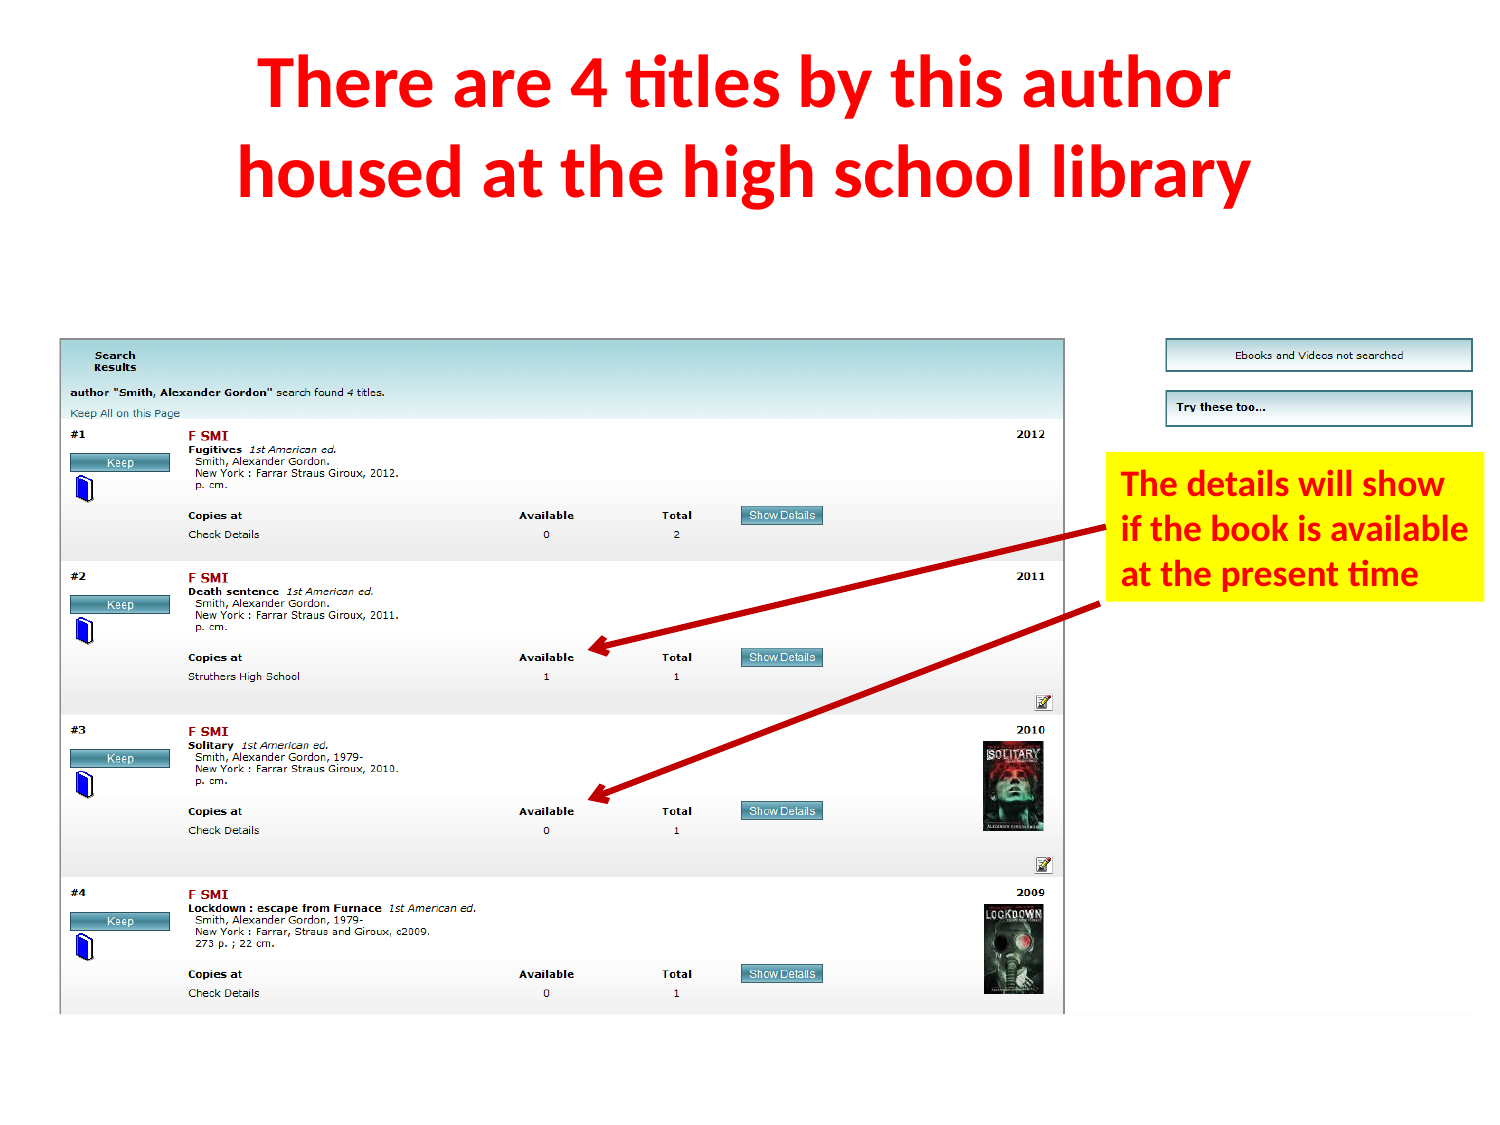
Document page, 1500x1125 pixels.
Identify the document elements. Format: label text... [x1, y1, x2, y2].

text_box There are 4 titles by this author housed at the high school library [221, 24, 1269, 220]
picture [49, 337, 1476, 1016]
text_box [587, 527, 1101, 603]
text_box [587, 603, 1101, 801]
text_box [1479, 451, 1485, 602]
